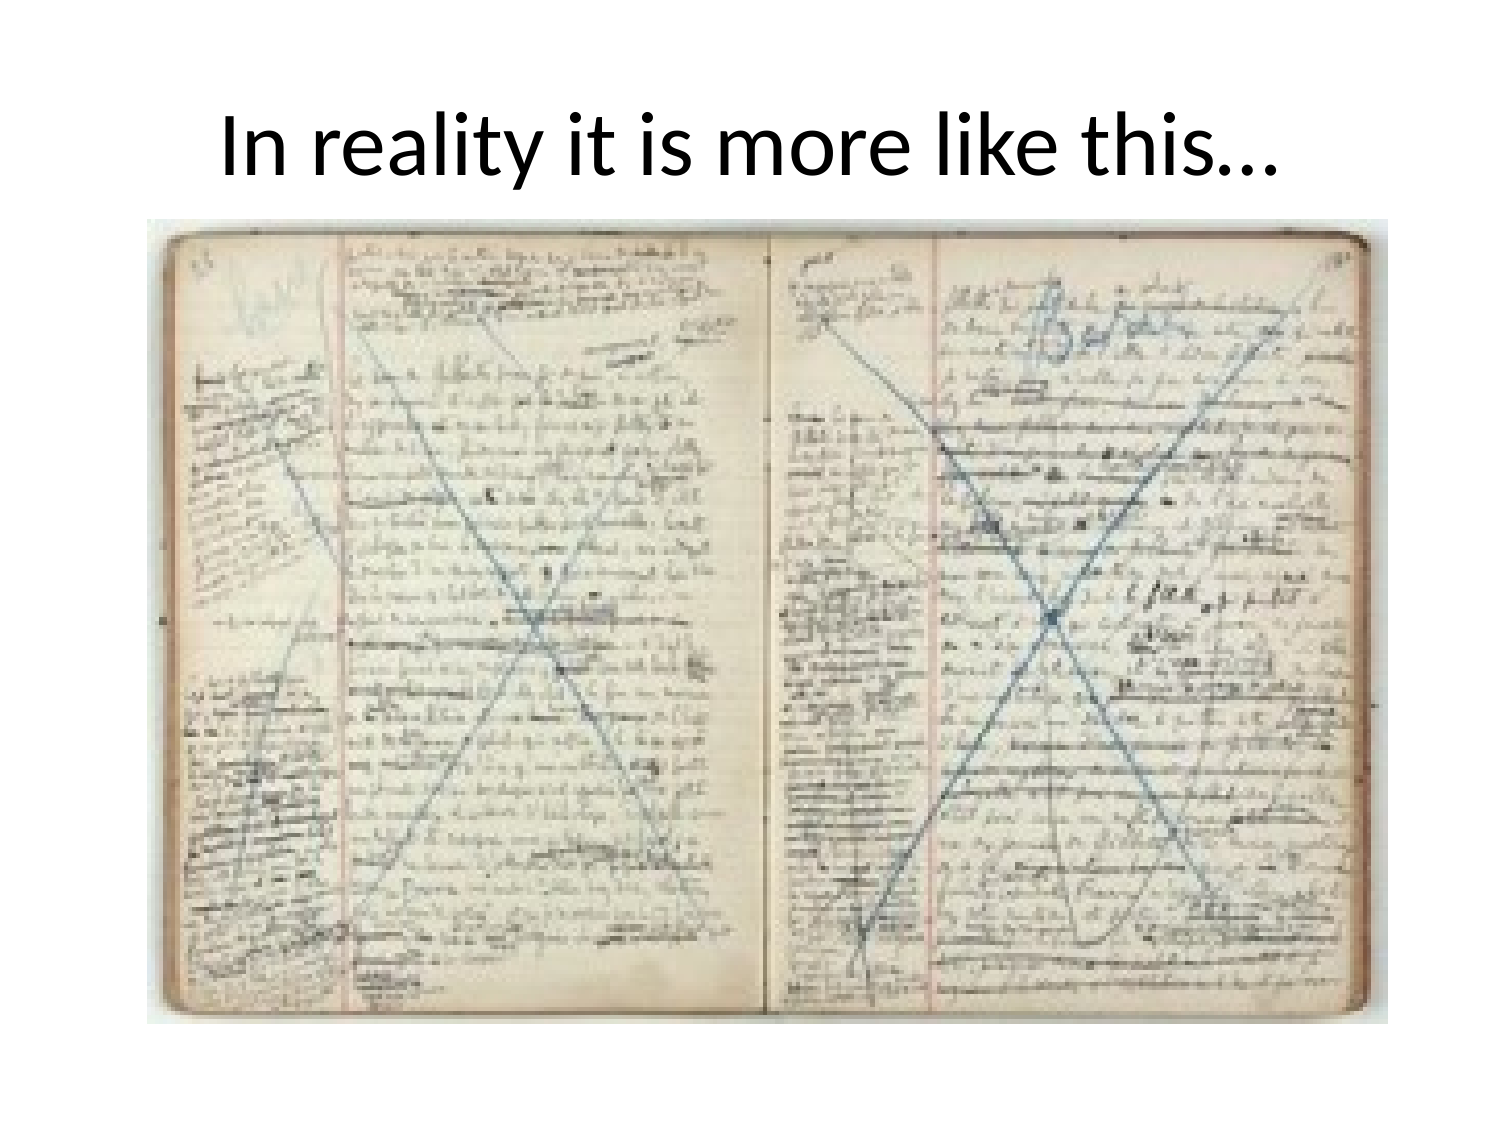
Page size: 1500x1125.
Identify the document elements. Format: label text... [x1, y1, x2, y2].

title In reality it is more like this… [75, 45, 1425, 233]
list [147, 219, 1389, 1024]
